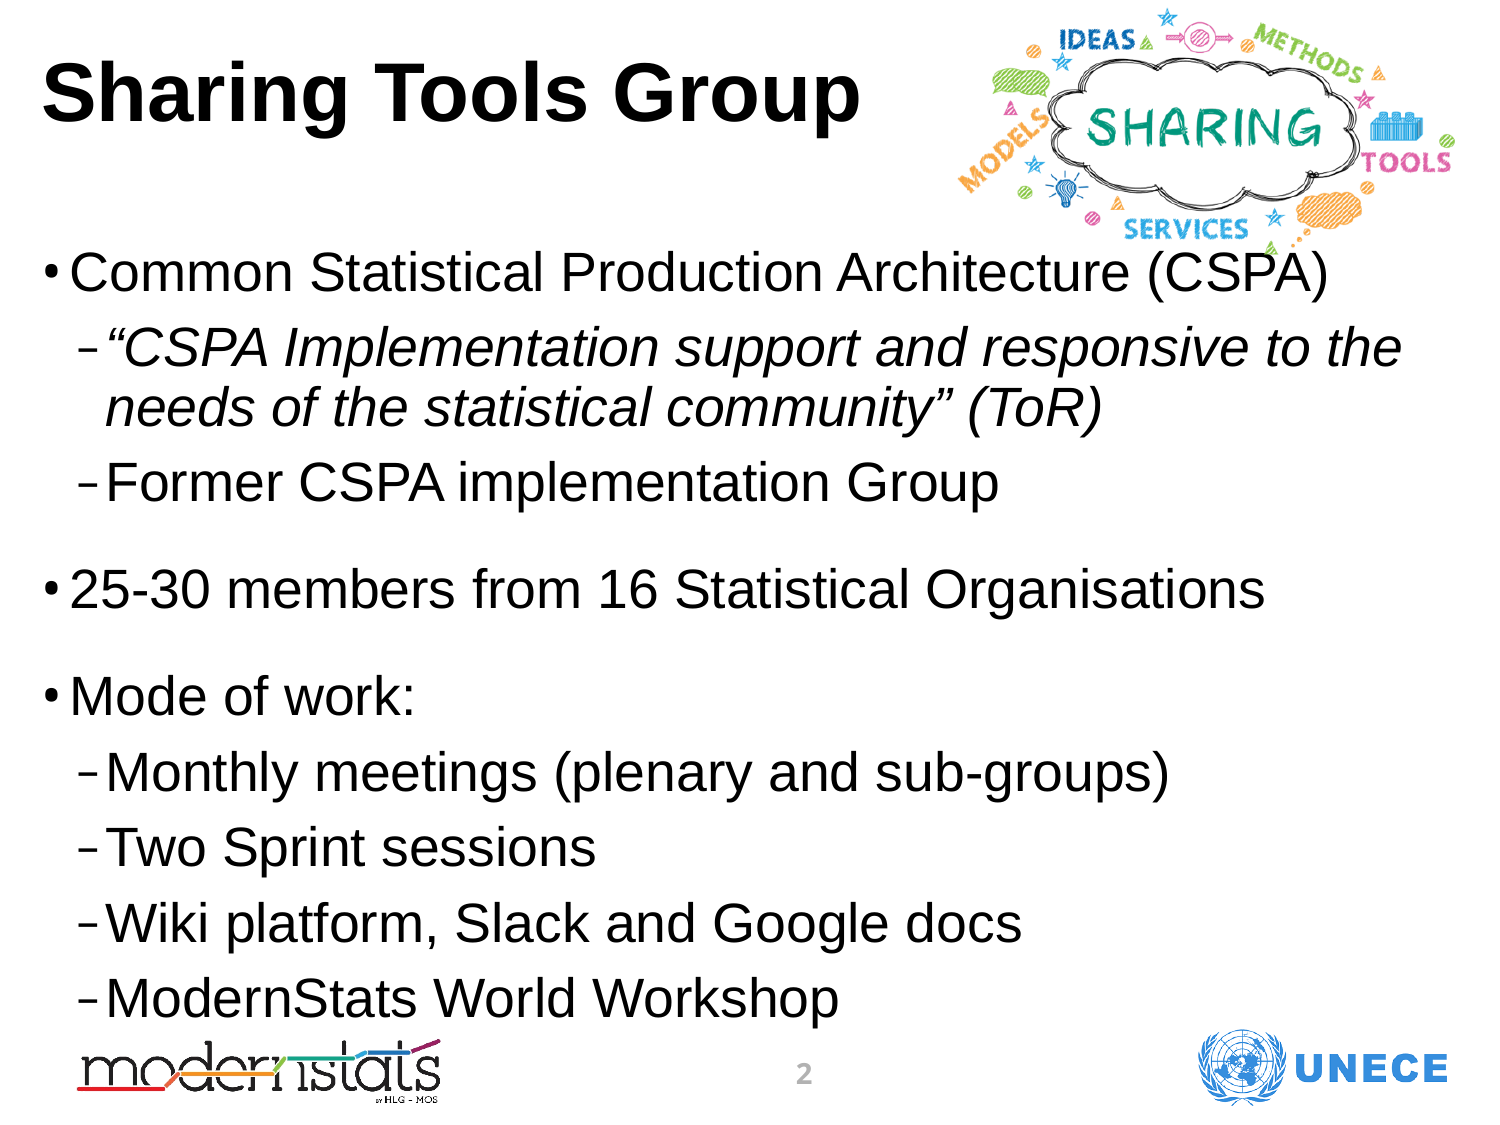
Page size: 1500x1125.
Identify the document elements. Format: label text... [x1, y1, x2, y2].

title Sharing Tools Group [41, 50, 933, 173]
list Common Statistical Production Architecture (CSPA) “CSPA Implementation support and responsive to the needs of the statistical community” (ToR) Former CSPA implementation Group 25-30 members from 16 Statistical Organisations Mode of work: Monthly meetings (plenary and sub-groups) Two Sprint sessions Wiki platform, Slack and Google docs ModernStats World Workshop [41, 243, 1459, 1030]
picture [938, 7, 1500, 261]
picture [1198, 1030, 1447, 1106]
slide_number 2 [490, 1045, 828, 1105]
picture [76, 1034, 441, 1106]
